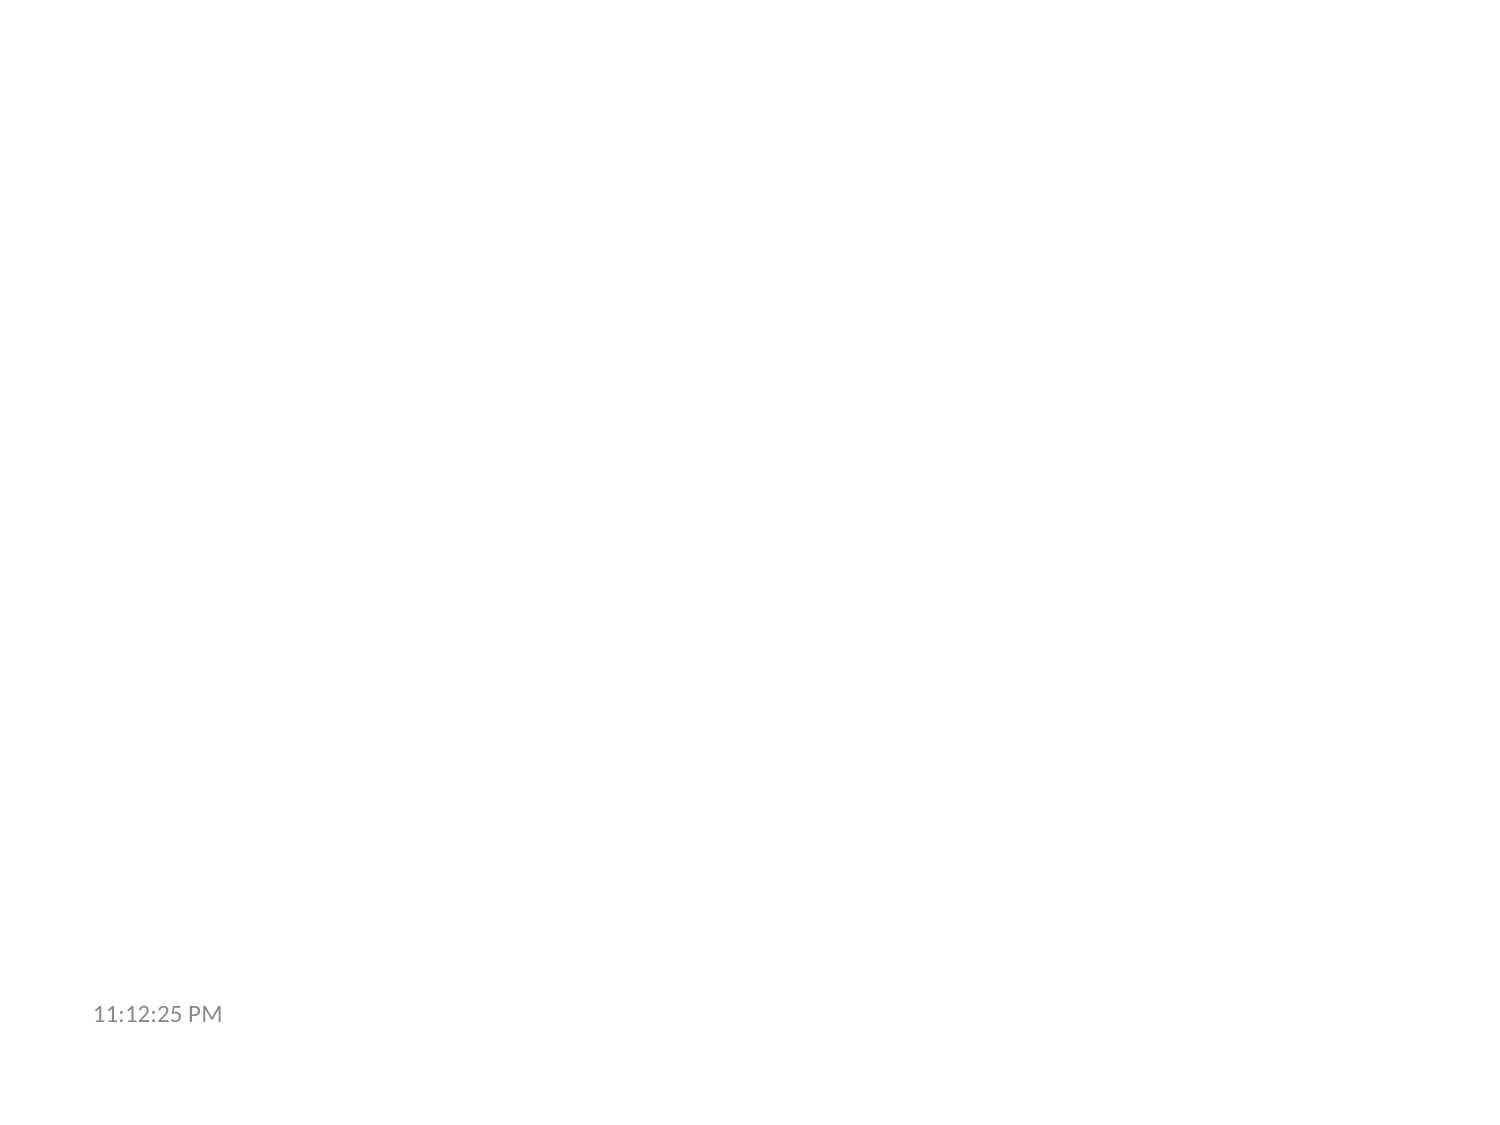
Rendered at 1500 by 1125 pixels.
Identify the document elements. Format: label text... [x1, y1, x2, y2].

text_box 3:35:09 PM [77, 982, 428, 1043]
